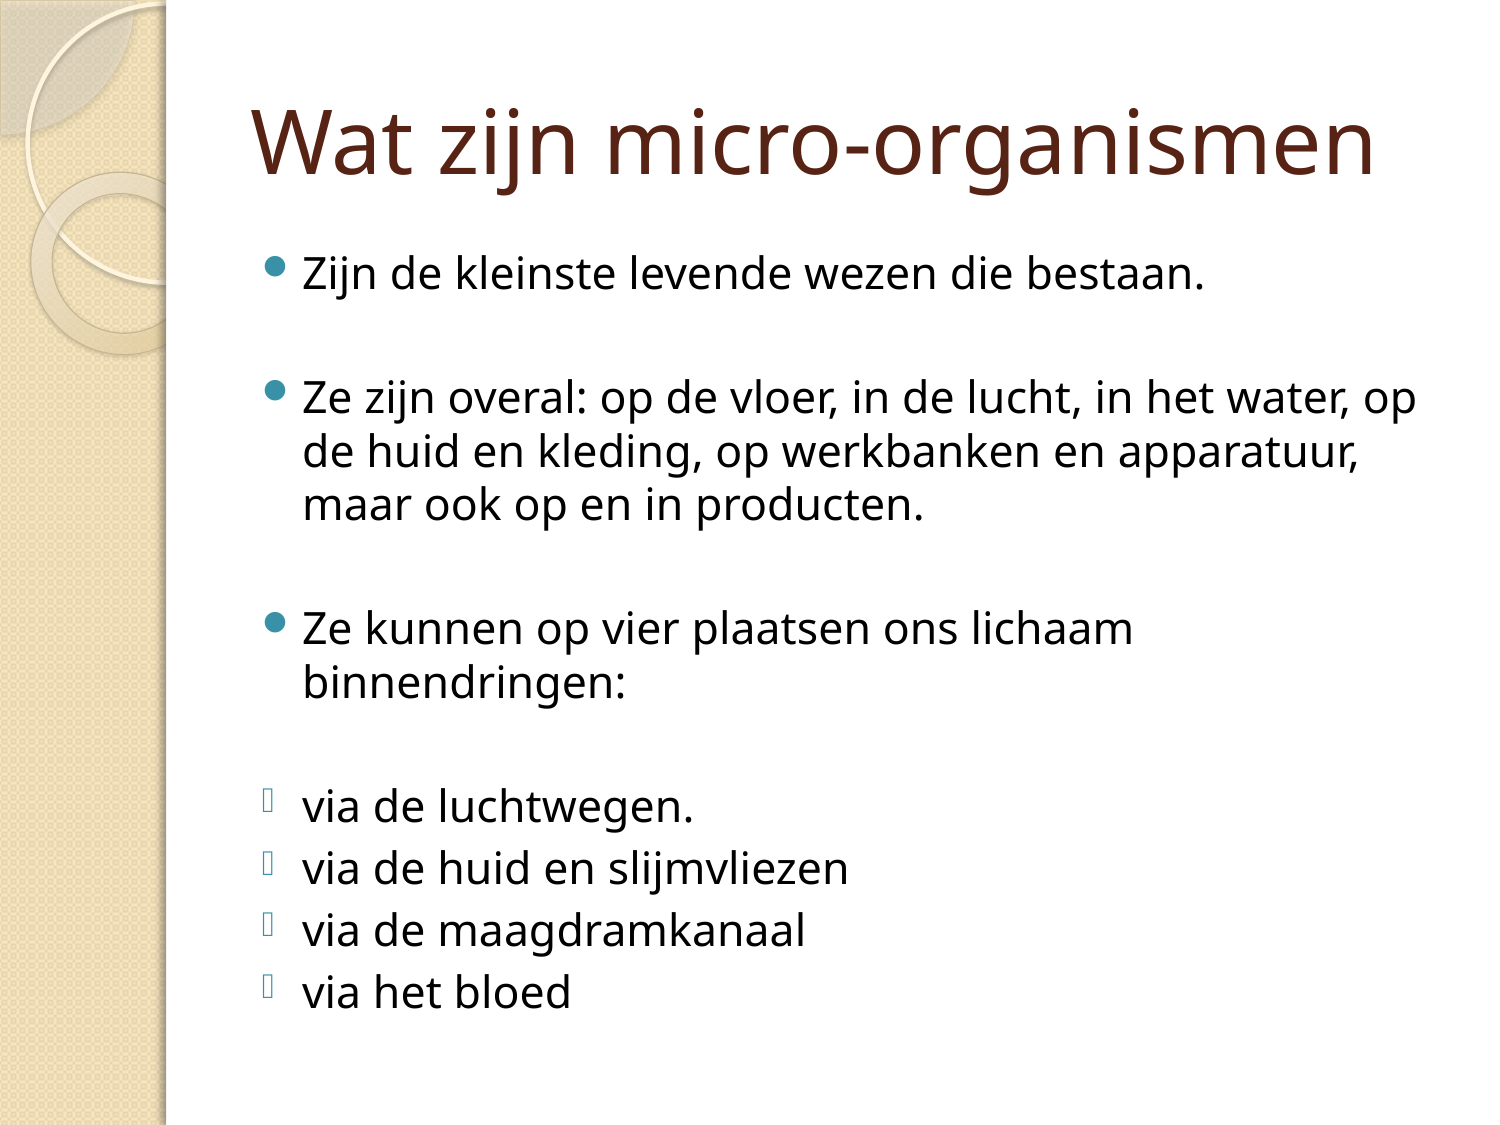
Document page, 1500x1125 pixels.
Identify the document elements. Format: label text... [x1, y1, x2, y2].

list Zijn de kleinste levende wezen die bestaan. Ze zijn overal: op de vloer, in de lucht, in het water, op de huid en kleding, op werkbanken en apparatuur, maar ook op en in producten. Ze kunnen op vier plaatsen ons lichaam binnendringen: via de luchtwegen. via de huid en slijmvliezen via de maagdramkanaal via het bloed [235, 237, 1466, 1025]
title Wat zijn micro-organismen [235, 45, 1466, 233]
